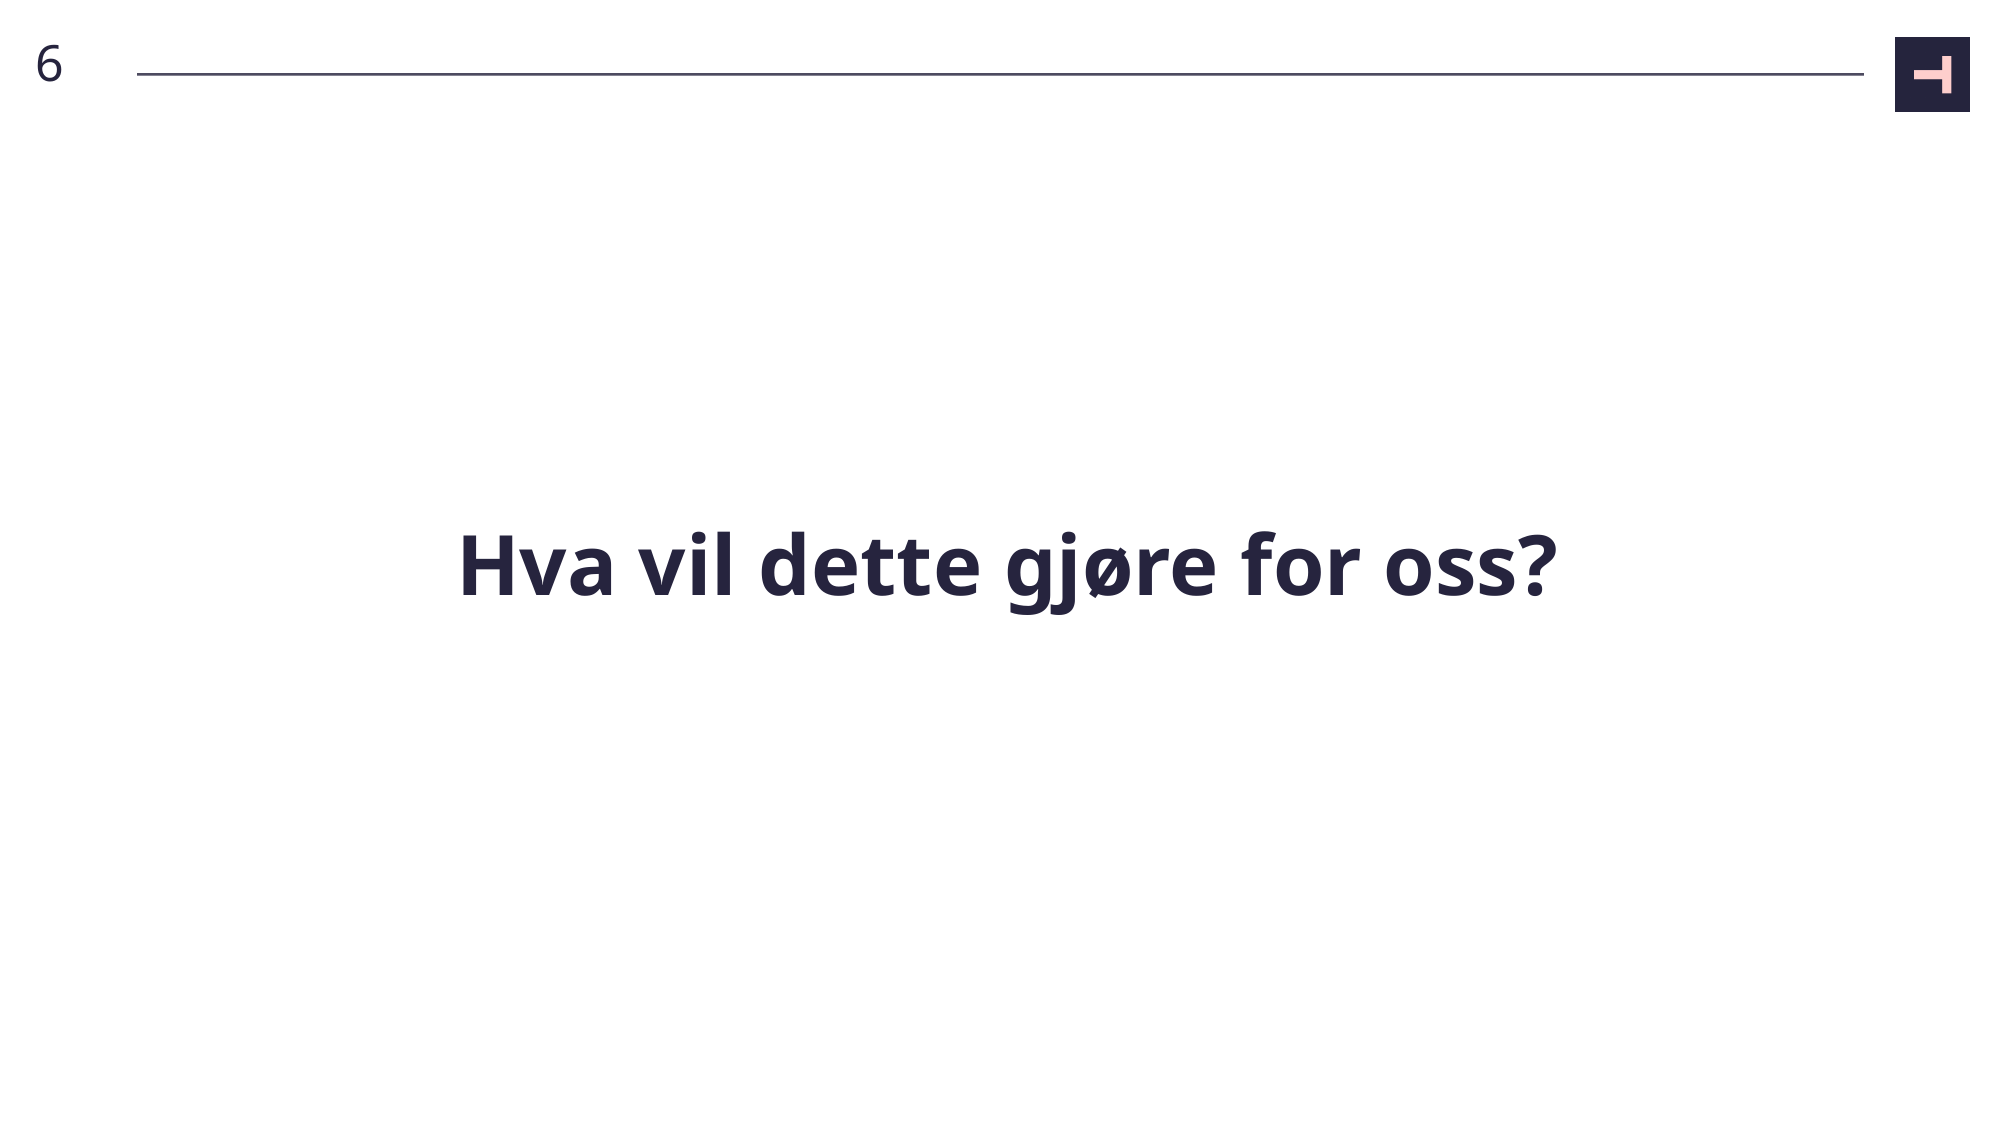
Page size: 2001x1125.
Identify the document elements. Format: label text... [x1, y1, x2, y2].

picture [1895, 37, 1970, 112]
title Hva vil dette gjøre for oss? [137, 431, 1878, 694]
slide_number 6 [35, 35, 138, 96]
